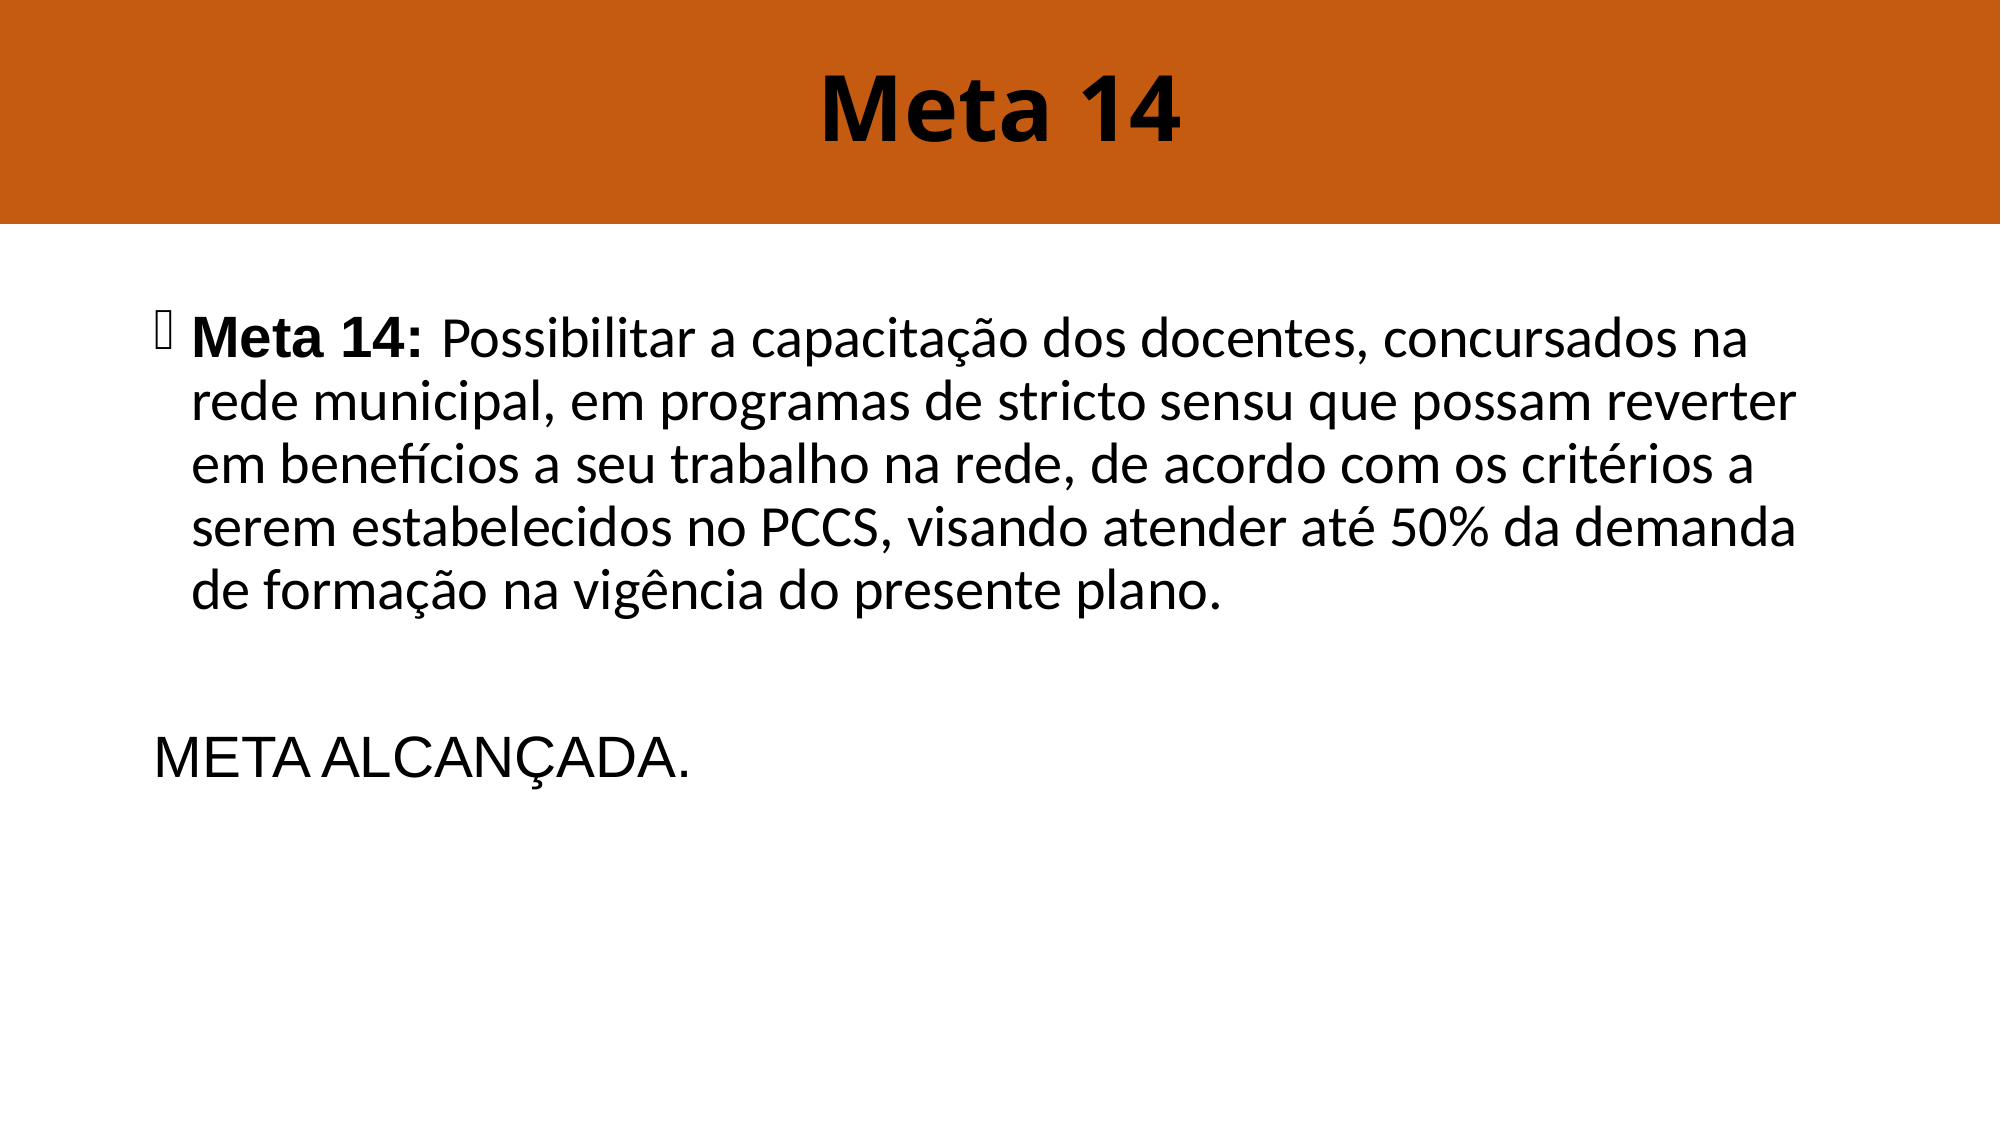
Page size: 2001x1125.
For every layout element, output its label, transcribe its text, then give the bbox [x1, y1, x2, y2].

list Meta 14: Possibilitar a capacitação dos docentes, concursados na rede municipal, em programas de stricto sensu que possam reverter em benefícios a seu trabalho na rede, de acordo com os critérios a serem estabelecidos no PCCS, visando atender até 50% da demanda de formação na vigência do presente plano. META ALCANÇADA. [138, 299, 1864, 1014]
title Meta 14 [0, 0, 2000, 224]
